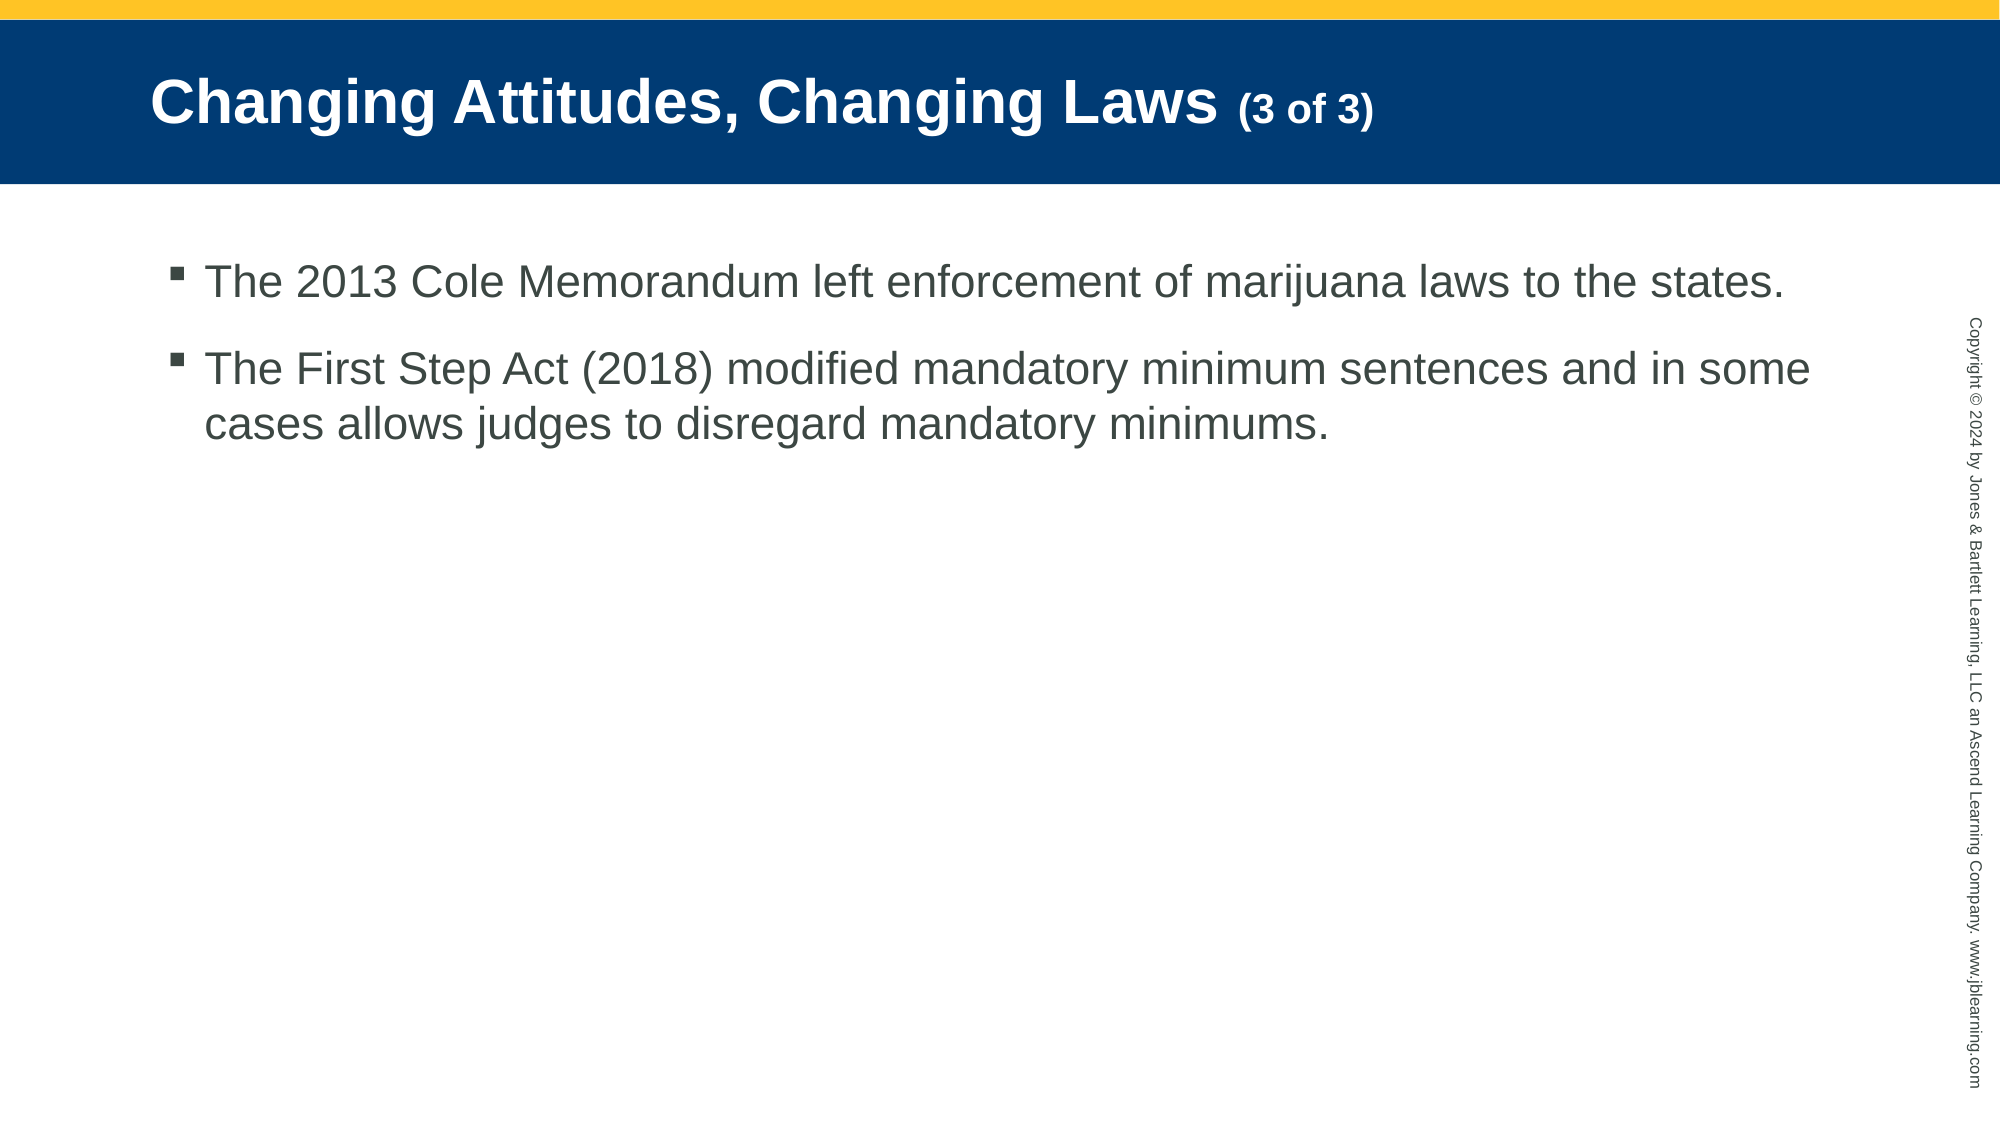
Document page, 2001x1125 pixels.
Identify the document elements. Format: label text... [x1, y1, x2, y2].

title Changing Attitudes, Changing Laws (3 of 3) [0, 19, 2000, 185]
list The 2013 Cole Memorandum left enforcement of marijuana laws to the states. The First Step Act (2018) modified mandatory minimum sentences and in some cases allows judges to disregard mandatory minimums. [151, 244, 1840, 1016]
